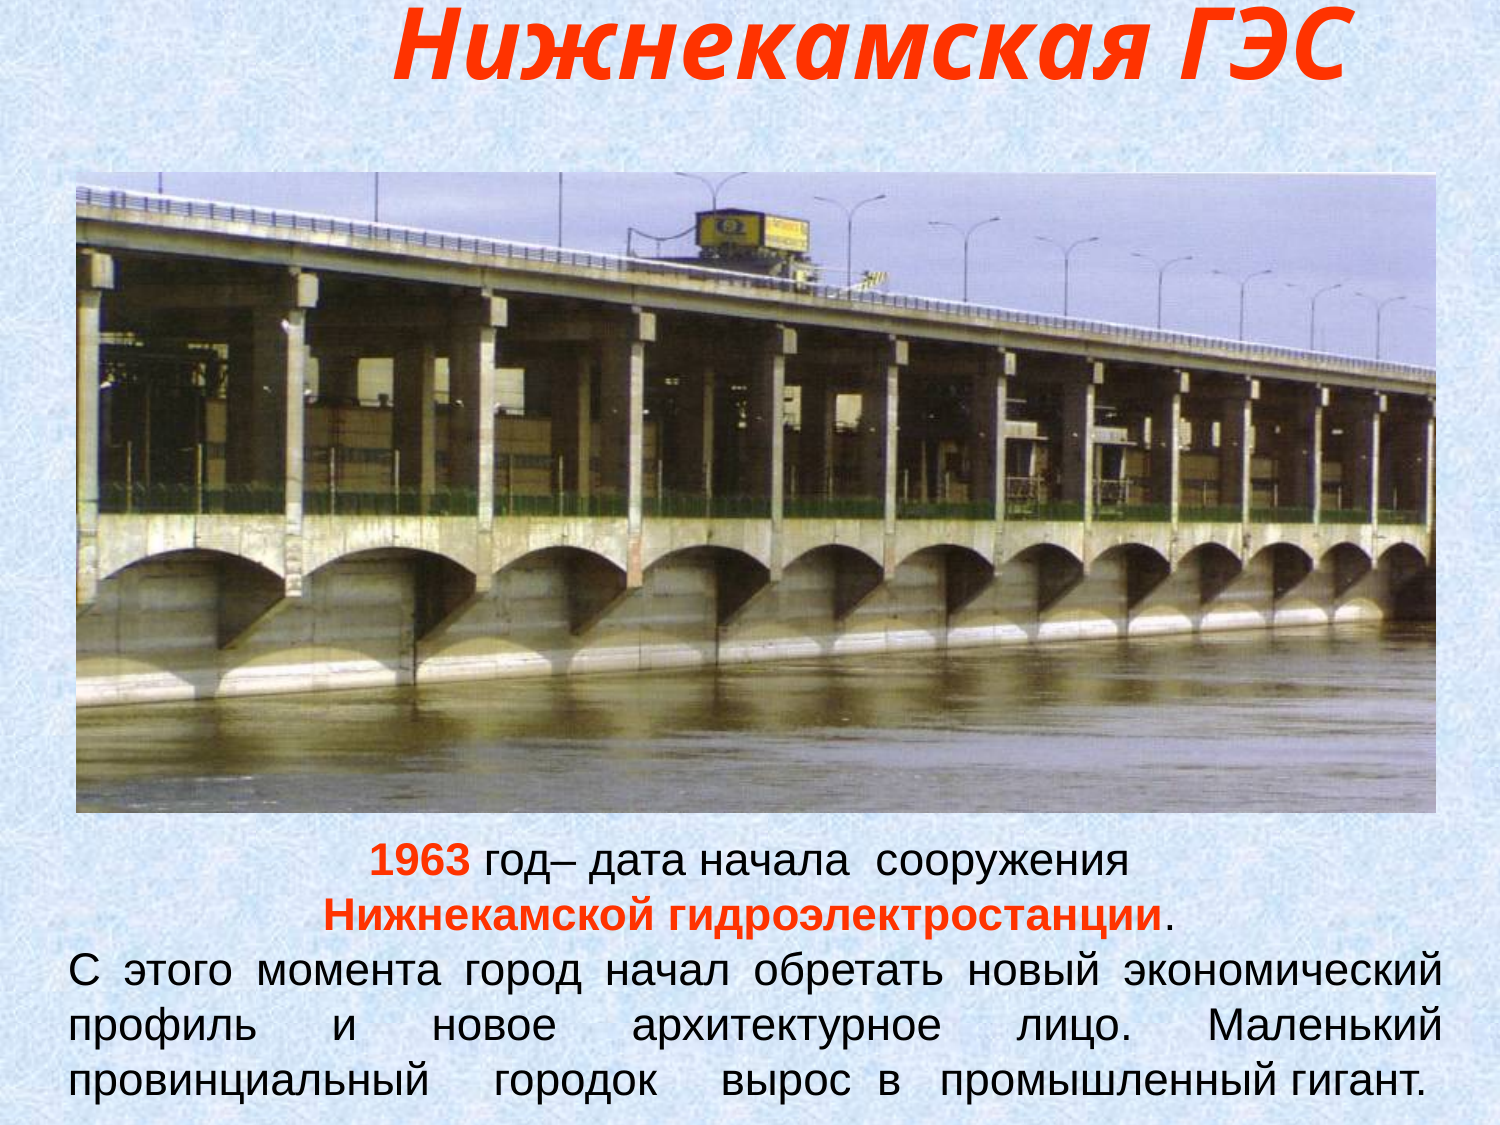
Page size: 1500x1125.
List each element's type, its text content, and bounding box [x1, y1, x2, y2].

picture [0, 0, 1500, 1125]
text_box 1963 год– дата начала сооружения Нижнекамской гидроэлектростанции. С этого момента город начал обретать новый экономический профиль и новое архитектурное лицо. Маленький провинциальный городок вырос в промышленный гигант. [53, 822, 1459, 1113]
text_box Нижнекамская ГЭС [29, 0, 1376, 227]
picture [76, 172, 1436, 813]
